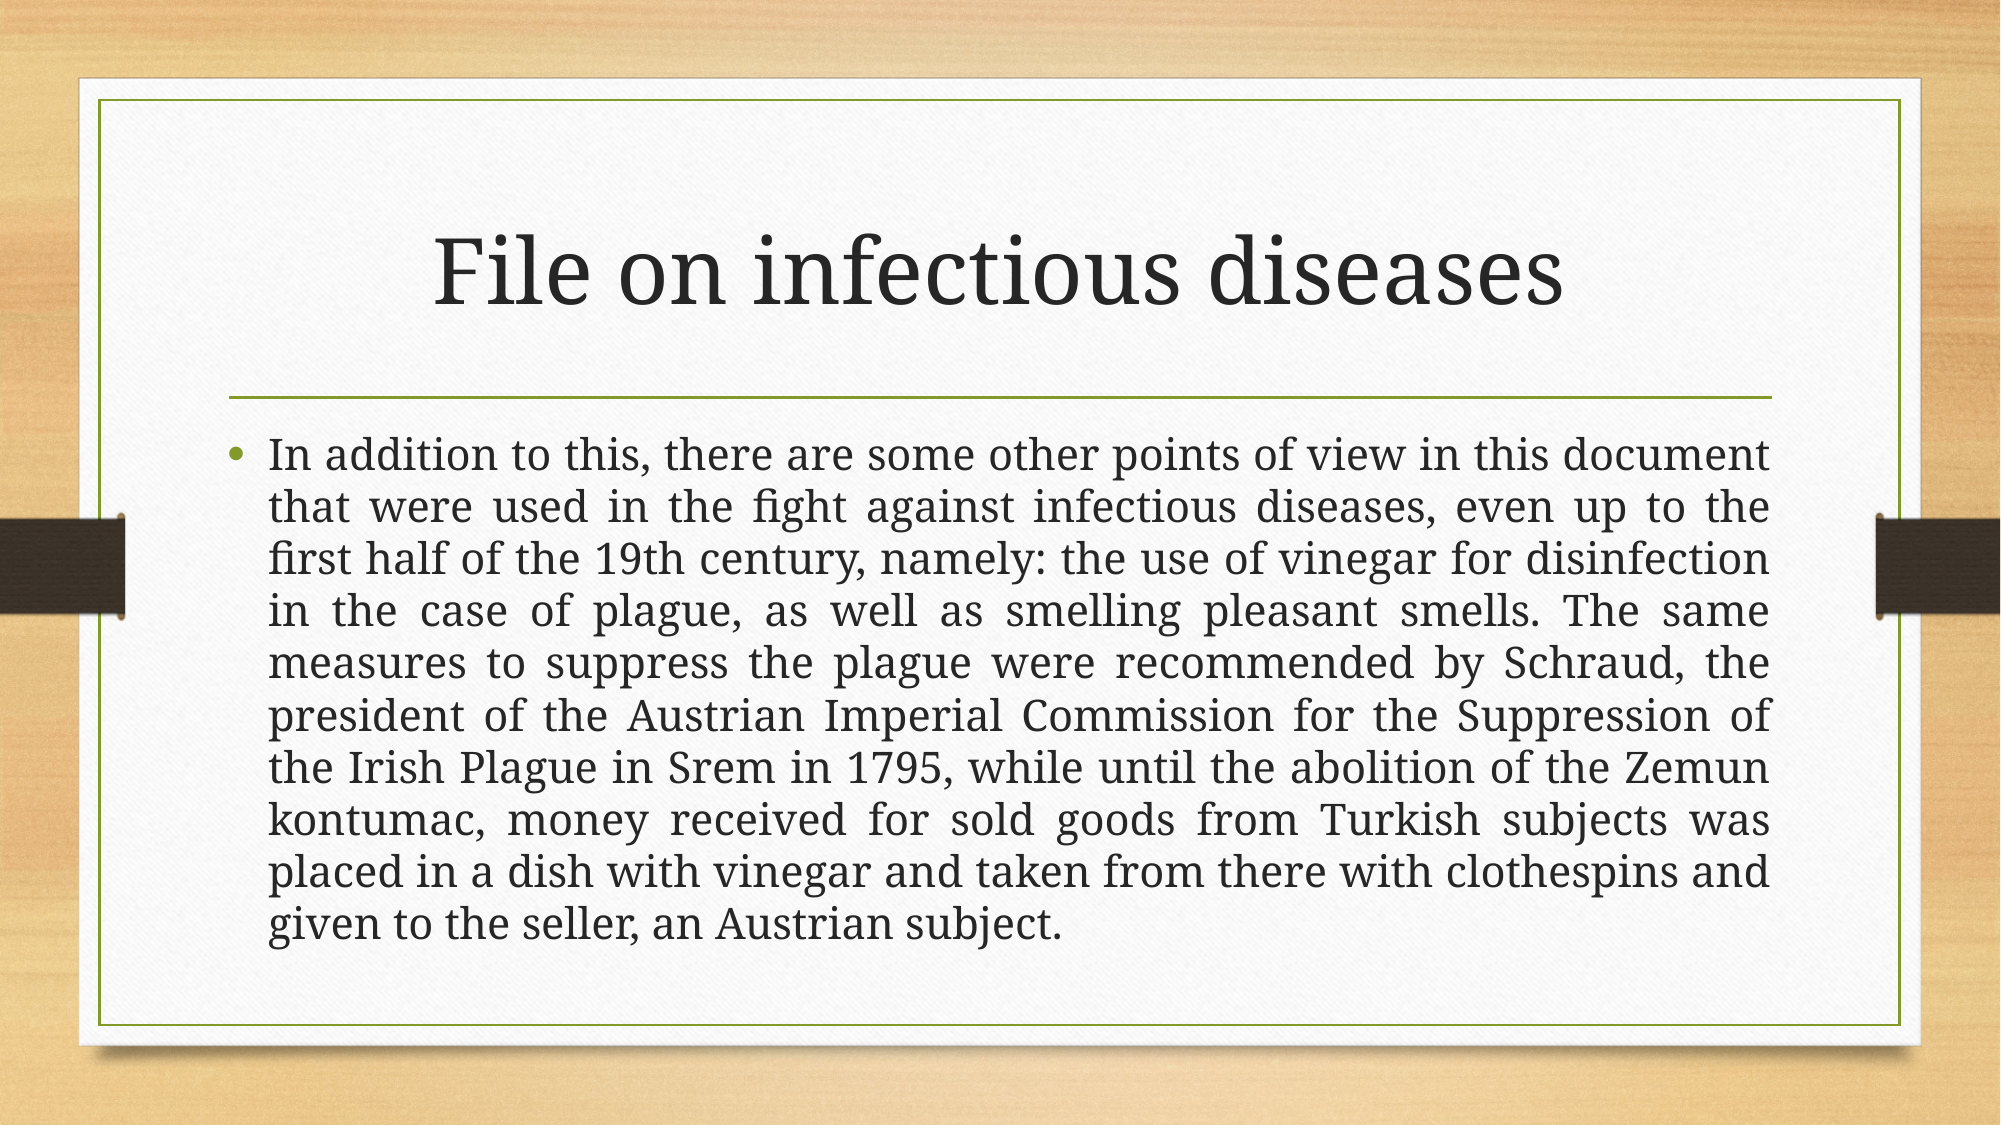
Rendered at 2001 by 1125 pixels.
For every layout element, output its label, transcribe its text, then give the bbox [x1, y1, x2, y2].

picture [0, 0, 2001, 1125]
title File on infectious diseases [212, 161, 1788, 375]
list In addition to this, there are some other points of view in this document that were used in the fight against infectious diseases, even up to the first half of the 19th century, namely: the use of vinegar for disinfection in the case of plague, as well as smelling pleasant smells. The same measures to suppress the plague were recommended by Schraud, the president of the Austrian Imperial Commission for the Suppression of the Irish Plague in Srem in 1795, while until the abolition of the Zemun kontumac, money received for sold goods from Turkish subjects was placed in a dish with vinegar and taken from there with clothespins and given to the seller, an Austrian subject. [212, 419, 1788, 964]
